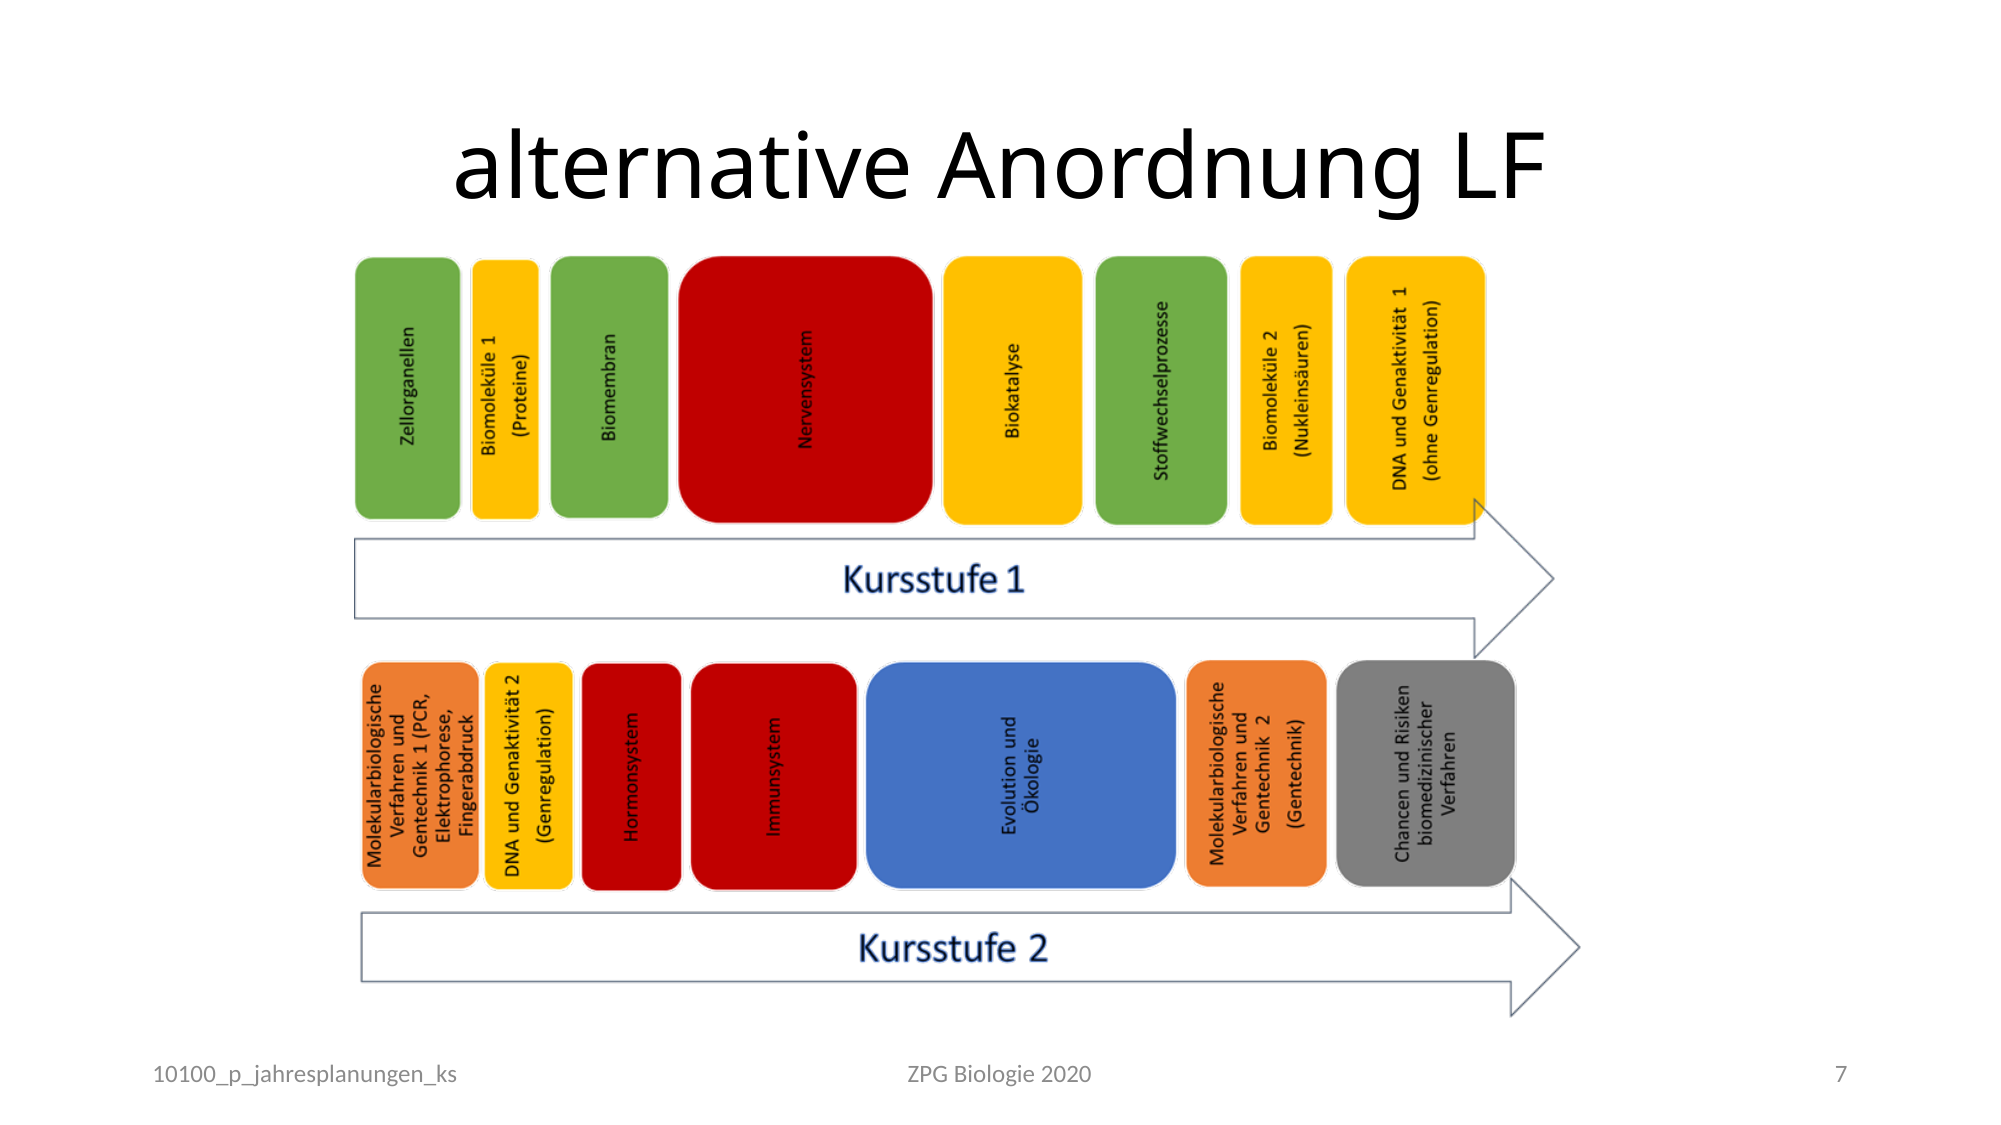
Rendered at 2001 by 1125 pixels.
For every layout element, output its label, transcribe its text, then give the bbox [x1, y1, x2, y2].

title alternative Anordnung LF [137, 59, 1863, 278]
slide_number 10100_p_jahresplanungen_ks [137, 1042, 588, 1103]
footer ZPG Biologie 2020 [662, 1042, 1338, 1103]
slide_number 7 [1412, 1042, 1863, 1103]
picture [354, 255, 1581, 1018]
